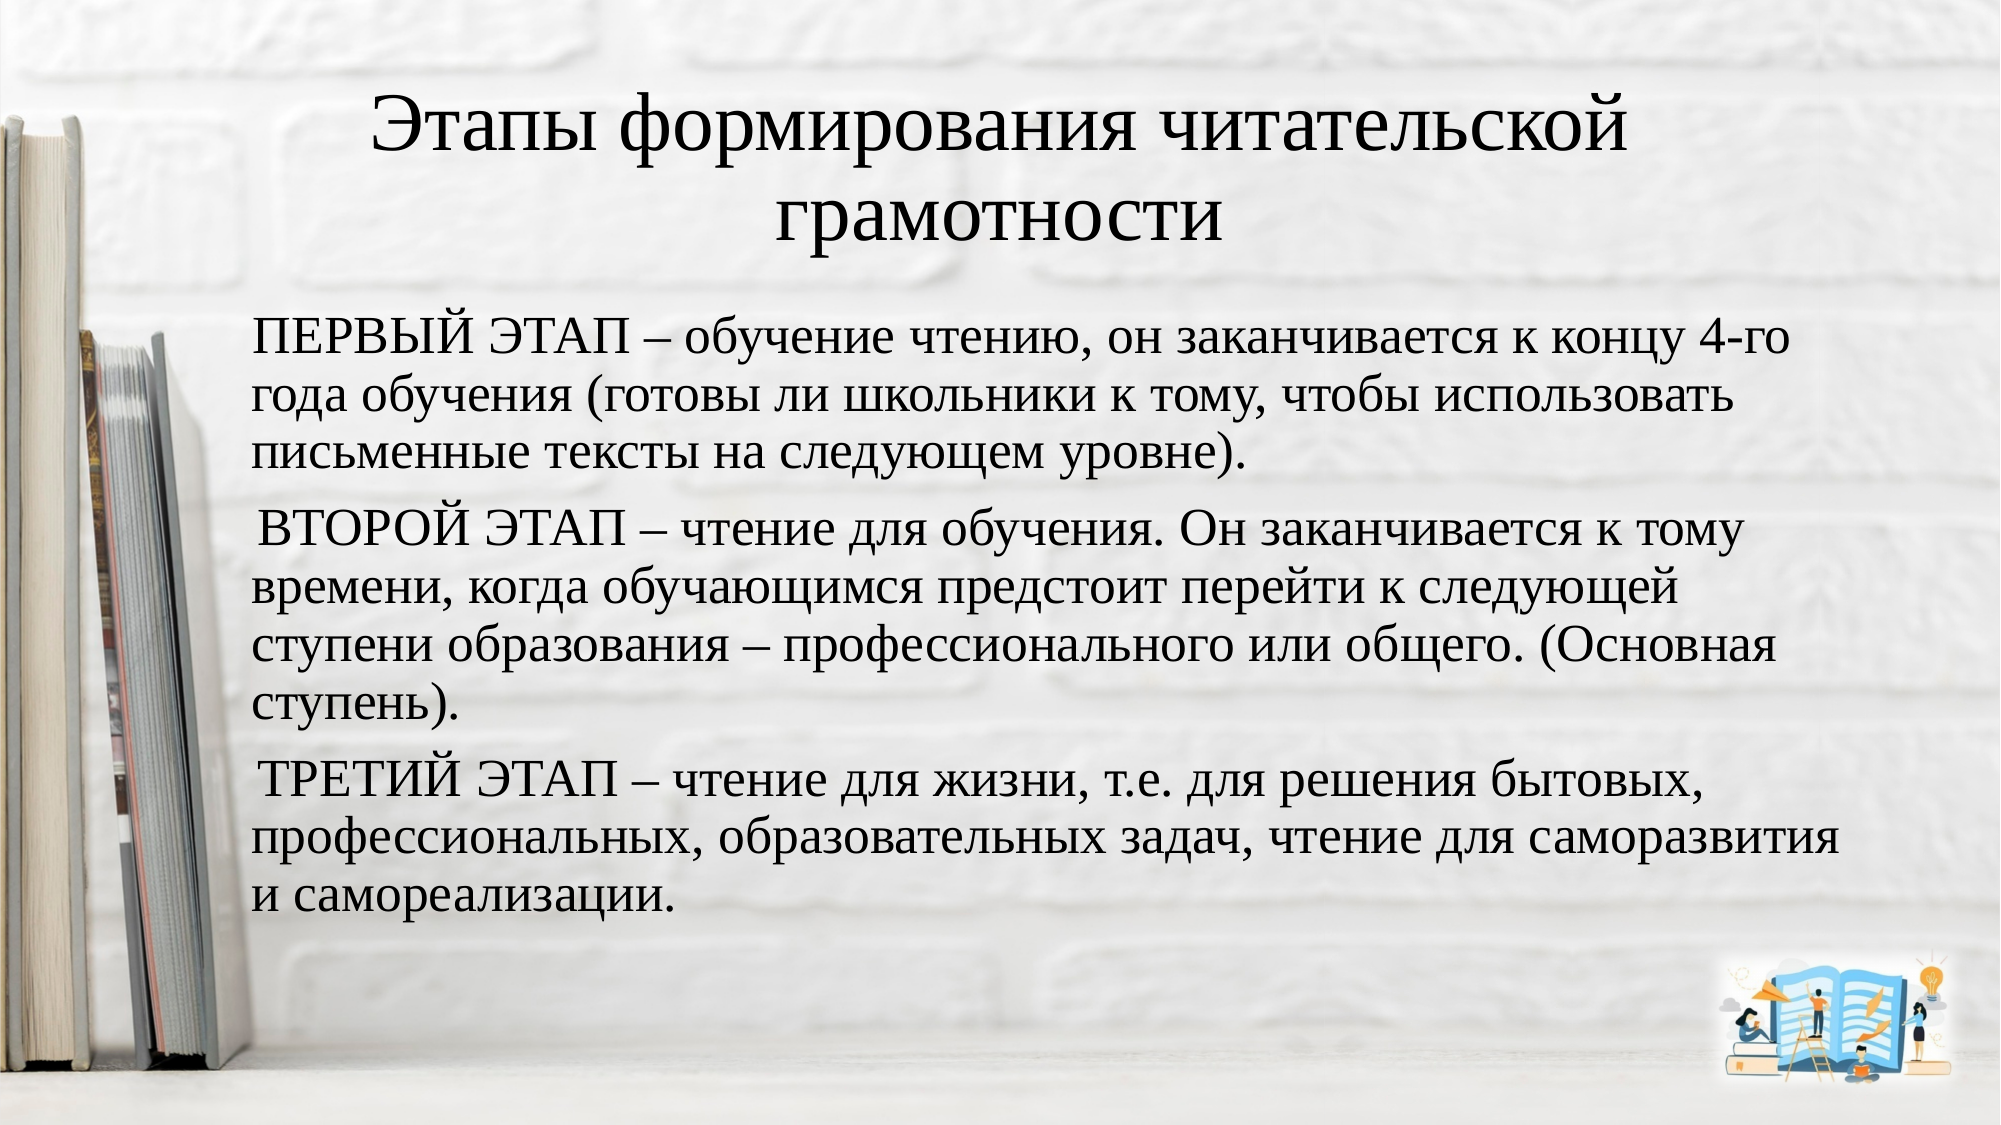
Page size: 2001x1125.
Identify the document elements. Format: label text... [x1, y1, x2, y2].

title Этапы формирования читательской грамотности [137, 59, 1863, 278]
list ПЕРВЫЙ ЭТАП – обучение чтению, он заканчивается к концу 4-го года обучения (готовы ли школьники к тому, чтобы использовать письменные тексты на следующем уровне). ВТОРОЙ ЭТАП – чтение для обучения. Он заканчивается к тому времени, когда обучающимся предстоит перейти к следующей ступени образования – профессионального или общего. (Основная ступень). ТРЕТИЙ ЭТАП – чтение для жизни, т.е. для решения бытовых, профессиональных, образовательных задач, чтение для саморазвития и самореализации. [201, 299, 1863, 1014]
picture [0, 0, 2000, 1125]
